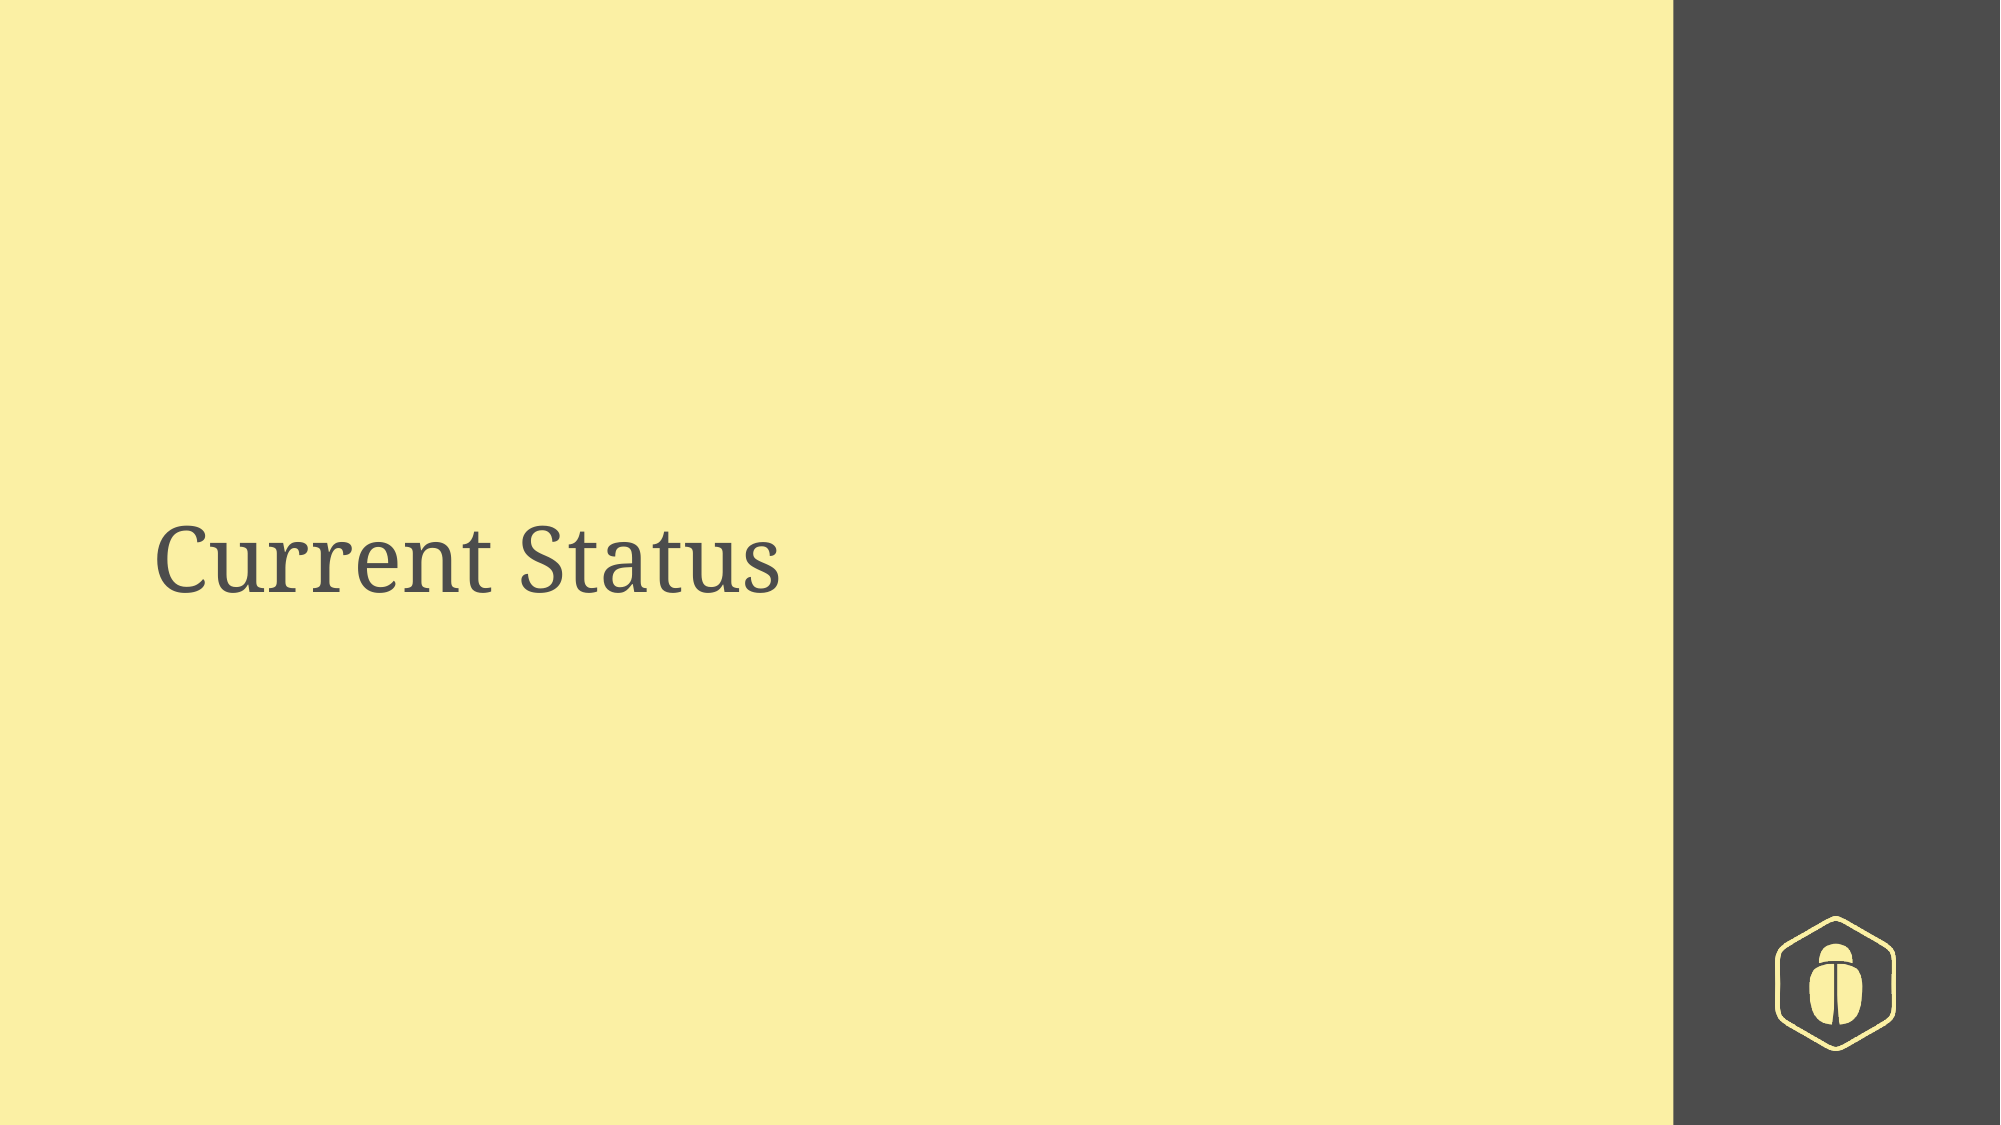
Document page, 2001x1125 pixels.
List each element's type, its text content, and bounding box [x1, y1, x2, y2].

picture [1775, 916, 1896, 1051]
title Current Status [137, 453, 1863, 672]
